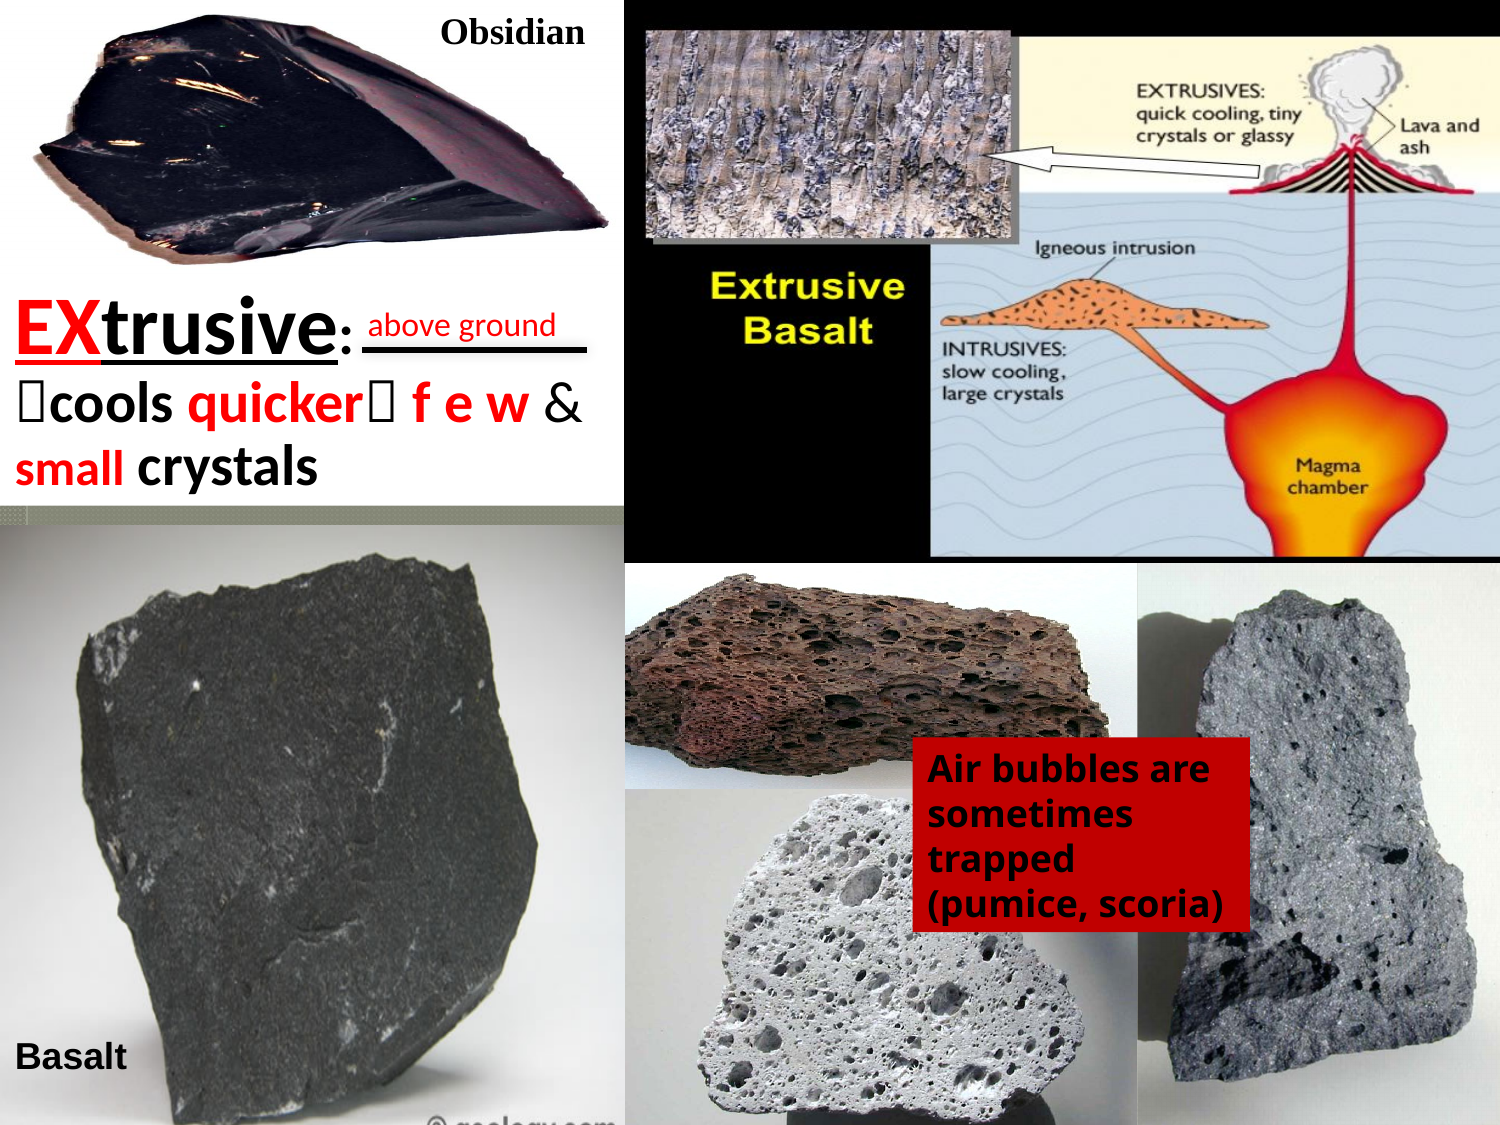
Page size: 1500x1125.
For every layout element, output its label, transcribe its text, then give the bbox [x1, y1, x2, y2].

text_box EXtrusive: above ground cools quicker f e w & small crystals [0, 292, 617, 506]
picture [0, 0, 1500, 1125]
